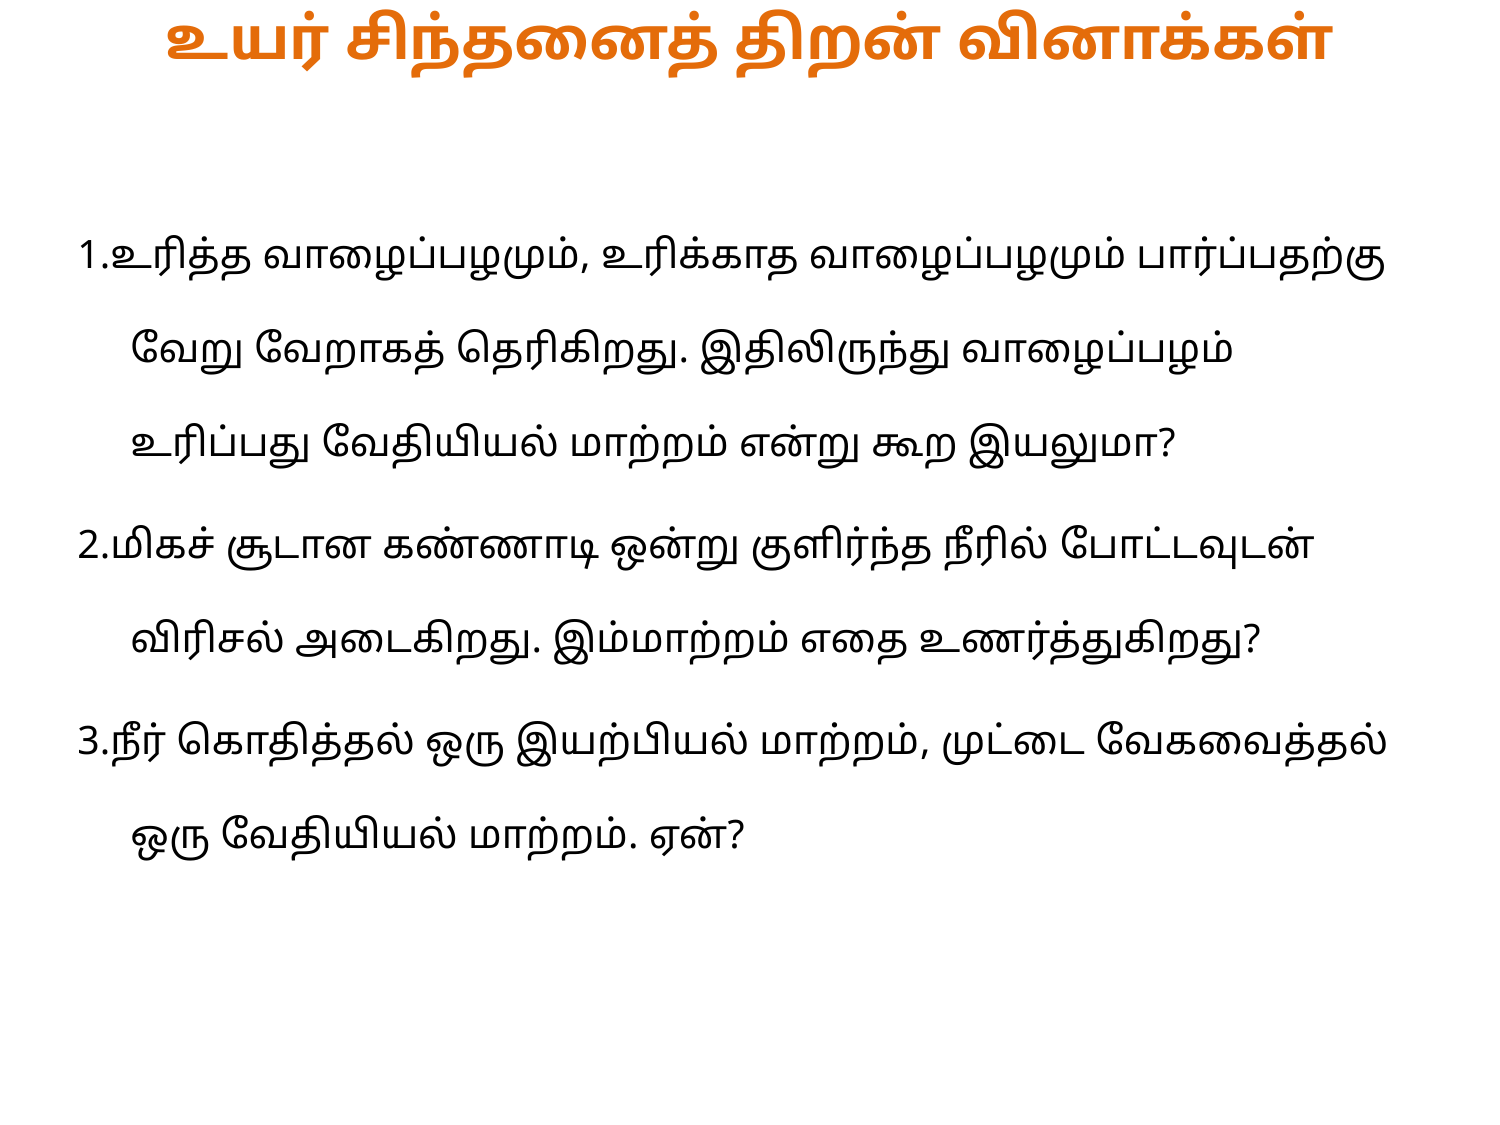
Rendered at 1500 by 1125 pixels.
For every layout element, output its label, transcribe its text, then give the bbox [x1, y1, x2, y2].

list 1.உரித்த வாழைப்பழமும், உரிக்காத வாழைப்பழமும் பார்ப்பதற்கு வேறு வேறாகத் தெரிகிறது. இதிலிருந்து வாழைப்பழம் உரிப்பது வேதியியல் மாற்றம் என்று கூற இயலுமா? 2.மிகச் சூடான கண்ணாடி ஒன்று குளிர்ந்த நீரில் போட்டவுடன் விரிசல் அடைகிறது. இம்மாற்றம் எதை உணர்த்துகிறது? 3.நீர் கொதித்தல் ஒரு இயற்பியல் மாற்றம், முட்டை வேகவைத்தல் ஒரு வேதியியல் மாற்றம். ஏன்? [62, 174, 1413, 918]
title உயர் சிந்தனைத் திறன் வினாக்கள் [75, 0, 1425, 113]
